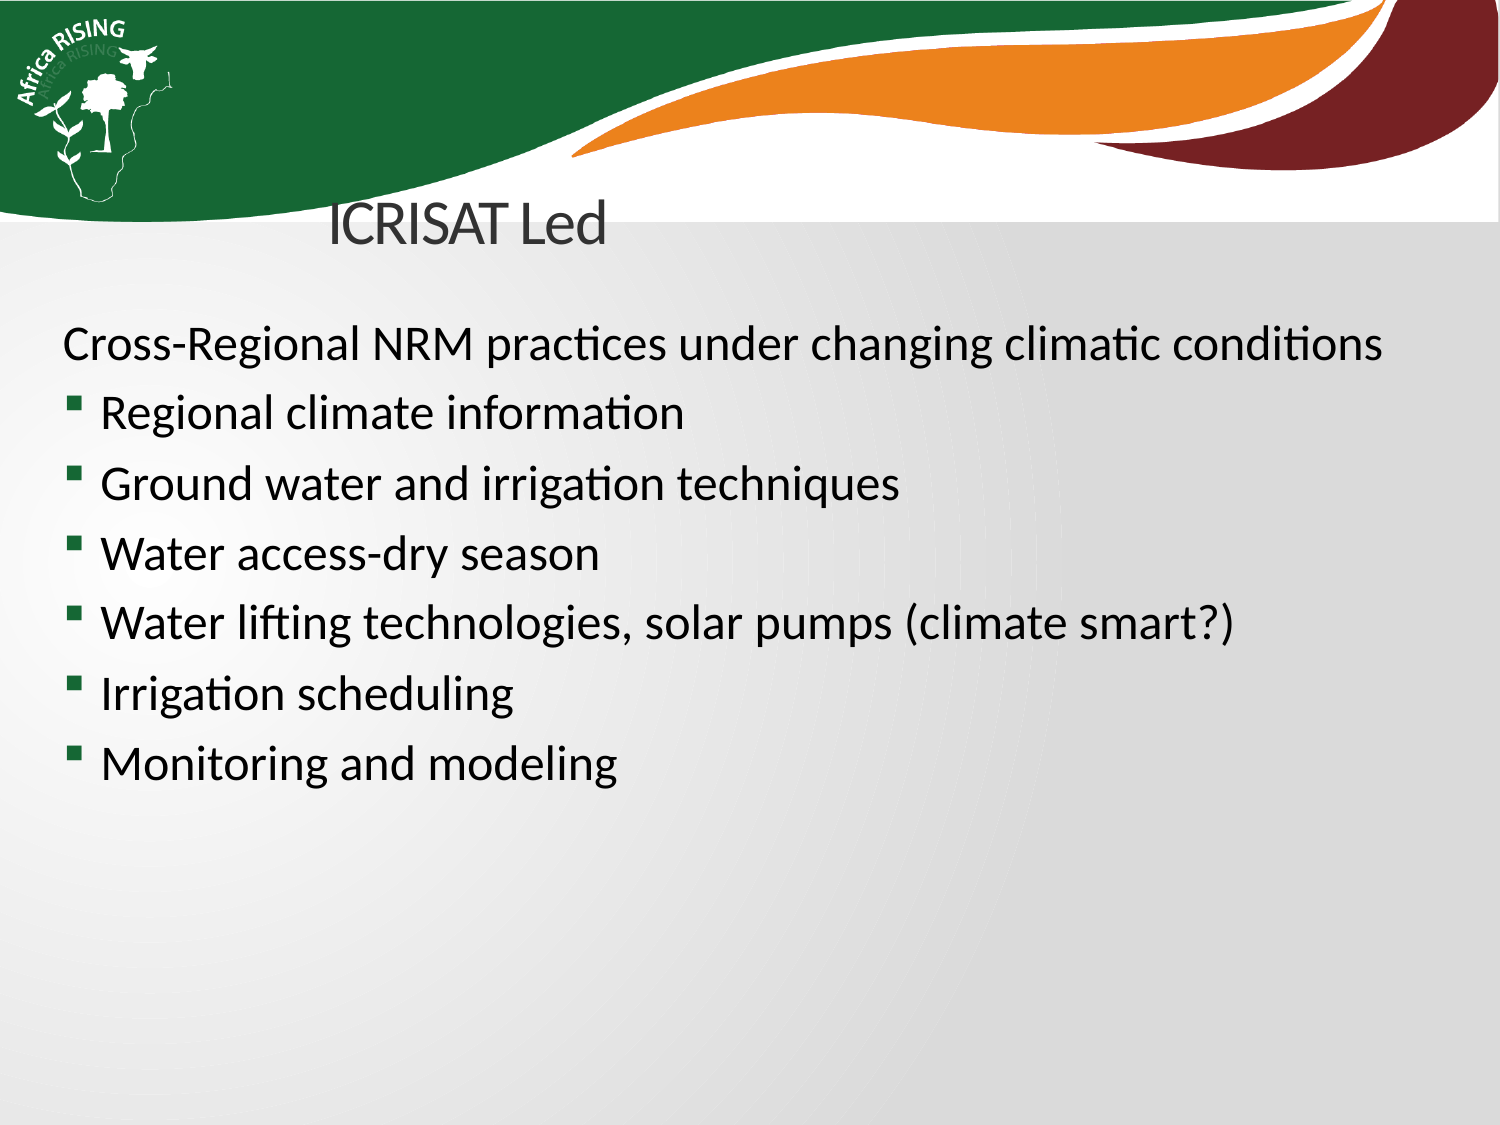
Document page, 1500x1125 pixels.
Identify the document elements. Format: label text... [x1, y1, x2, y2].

picture [0, 0, 1499, 222]
title ICRISAT Led [312, 172, 1317, 266]
list Cross-Regional NRM practices under changing climatic conditions Regional climate information Ground water and irrigation techniques Water access-dry season Water lifting technologies, solar pumps (climate smart?) Irrigation scheduling Monitoring and modeling [29, 302, 1471, 1106]
